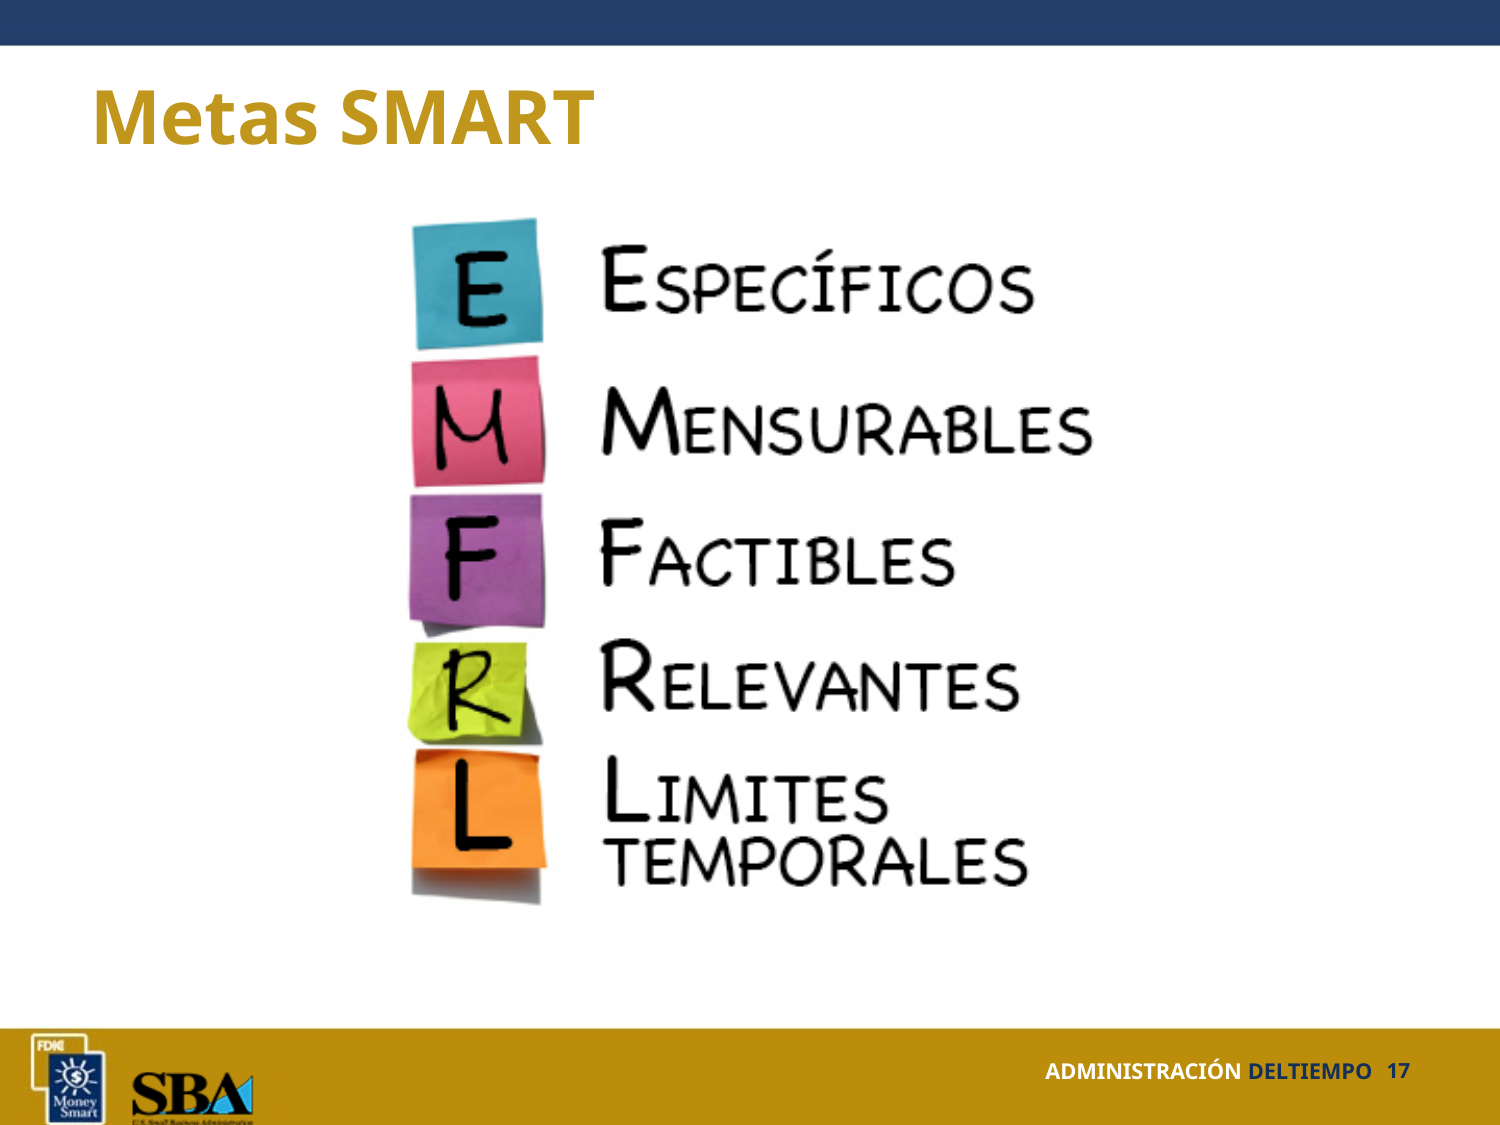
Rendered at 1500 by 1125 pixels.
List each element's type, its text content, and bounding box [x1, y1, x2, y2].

picture [0, 0, 1500, 1125]
title Metas SMART [74, 62, 1426, 163]
